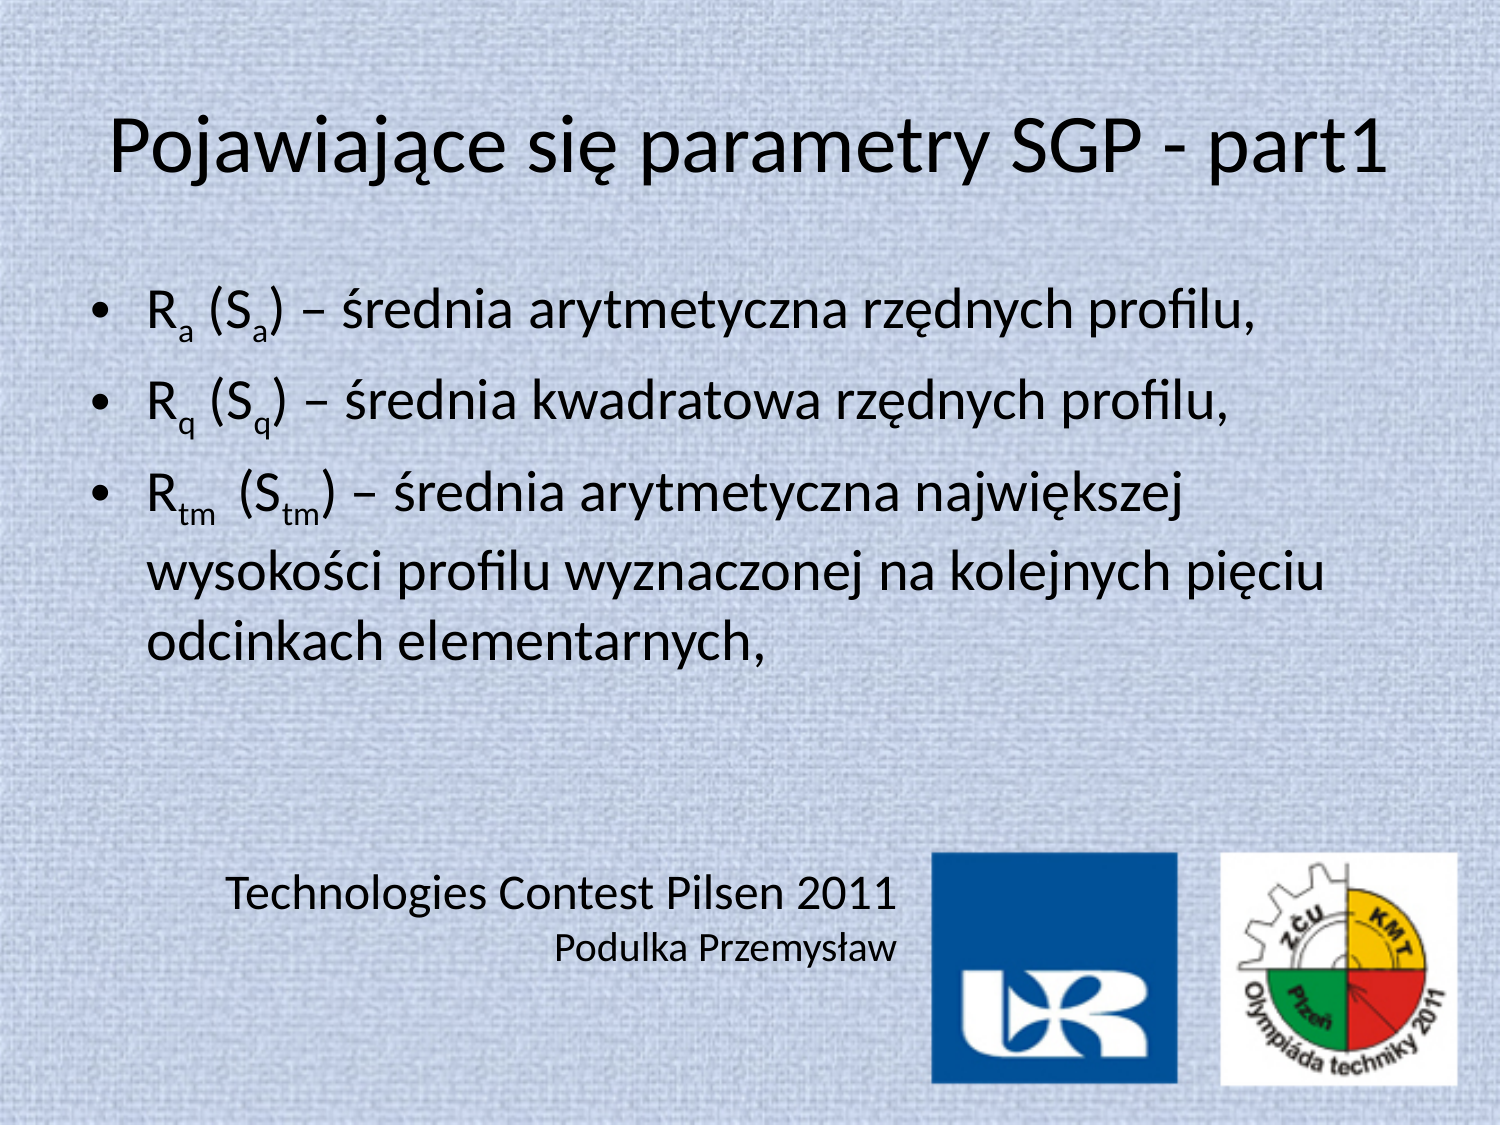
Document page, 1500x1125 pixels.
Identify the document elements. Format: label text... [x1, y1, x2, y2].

picture [0, 0, 1500, 1125]
text_box Technologies Contest Pilsen 2011 Podulka Przemysław [74, 849, 913, 1075]
title Pojawiające się parametry SGP - part1 [75, 45, 1425, 233]
list Ra (Sa) – średnia arytmetyczna rzędnych profilu, Rq (Sq) – średnia kwadratowa rzędnych profilu, Rtm (Stm) – średnia arytmetyczna największej wysokości profilu wyznaczonej na kolejnych pięciu odcinkach elementarnych, [75, 262, 1425, 738]
